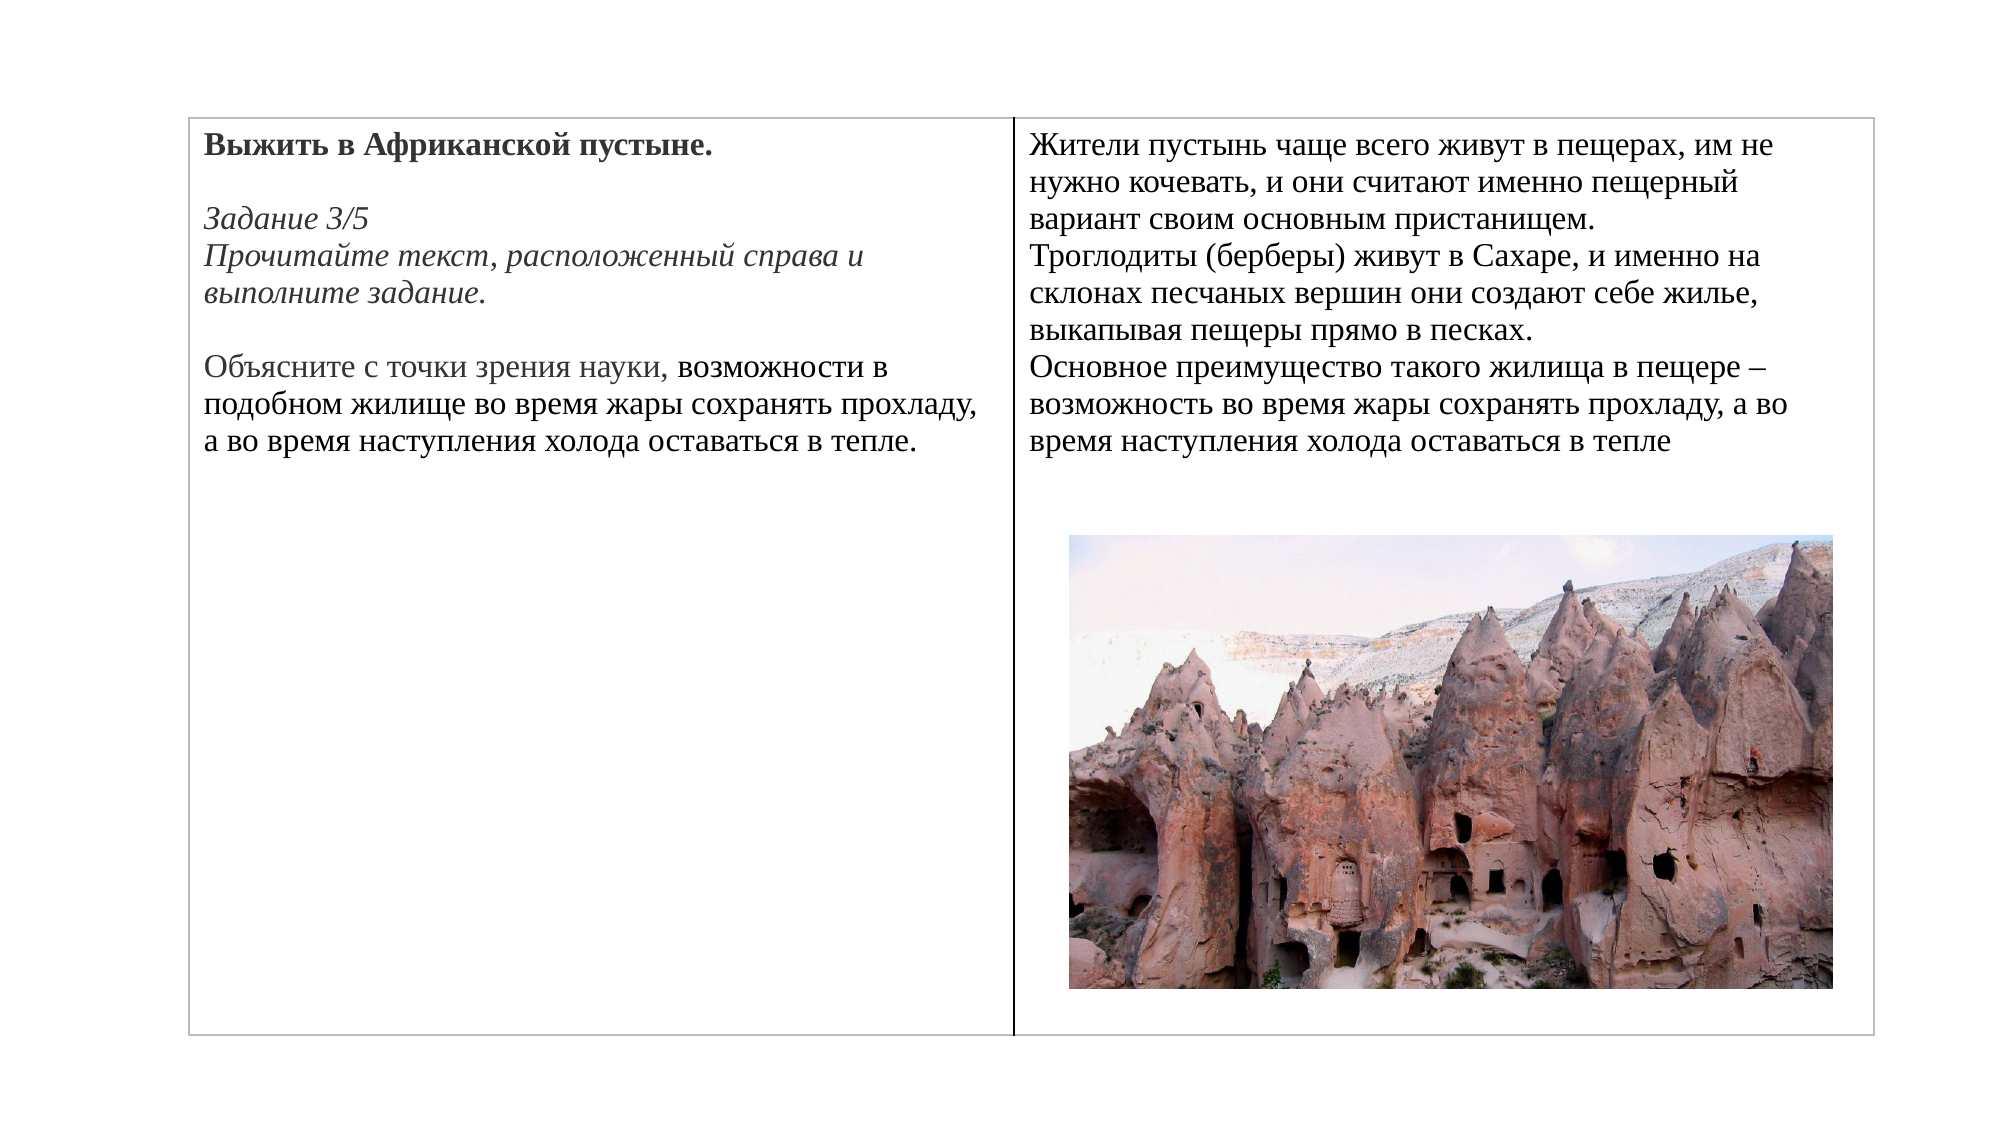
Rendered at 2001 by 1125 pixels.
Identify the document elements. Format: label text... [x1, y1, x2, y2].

table_header Выжить в Африканской пустыне. Задание 3/5 Прочитайте текст, расположенный справа и выполните задание. Объясните с точки зрения науки, возможности в подобном жилище во время жары сохранять прохладу, а во время наступления холода оставаться в тепле. [190, 119, 1013, 1034]
table_header Жители пустынь чаще всего живут в пещерах, им не нужно кочевать, и они считают именно пещерный вариант своим основным пристанищем. Троглодиты (берберы) живут в Сахаре, и именно на склонах песчаных вершин они создают себе жилье, выкапывая пещеры прямо в песках. Основное преимущество такого жилища в пещере – возможность во время жары сохранять прохладу, а во время наступления холода оставаться в тепле [1015, 119, 1873, 1034]
picture [1069, 535, 1833, 989]
